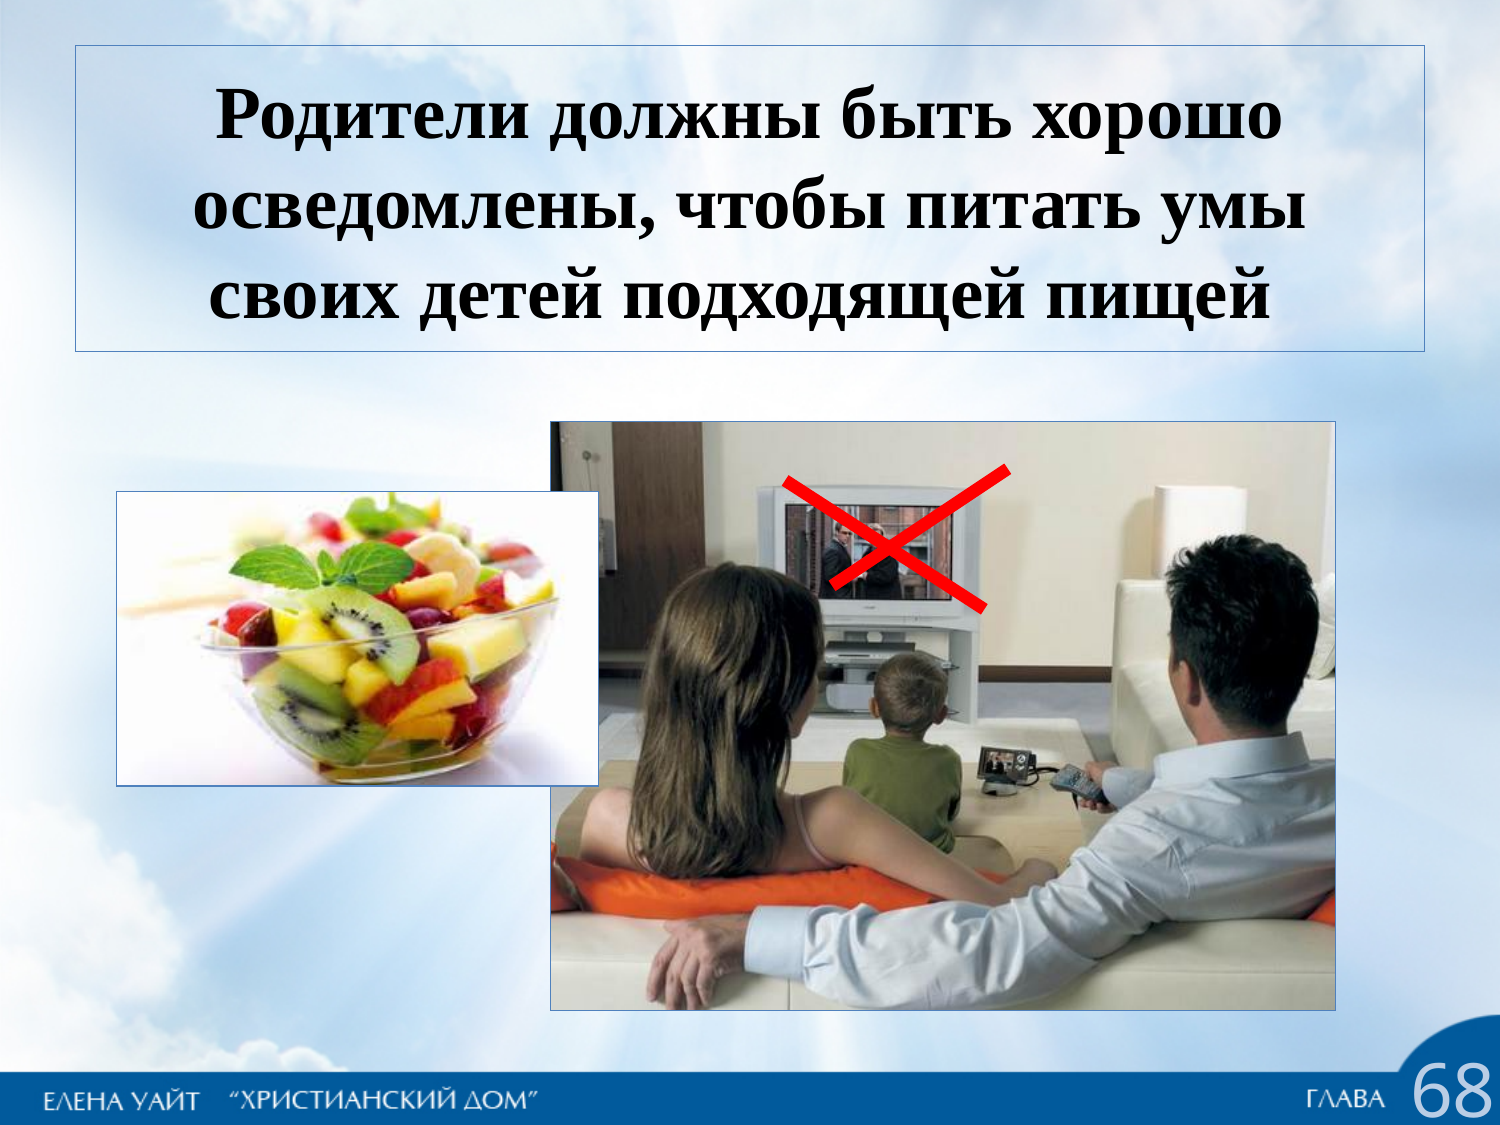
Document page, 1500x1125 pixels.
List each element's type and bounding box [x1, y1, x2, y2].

text_box [831, 468, 1009, 587]
text_box [784, 480, 985, 610]
list [116, 491, 598, 786]
picture [0, 0, 1500, 1125]
